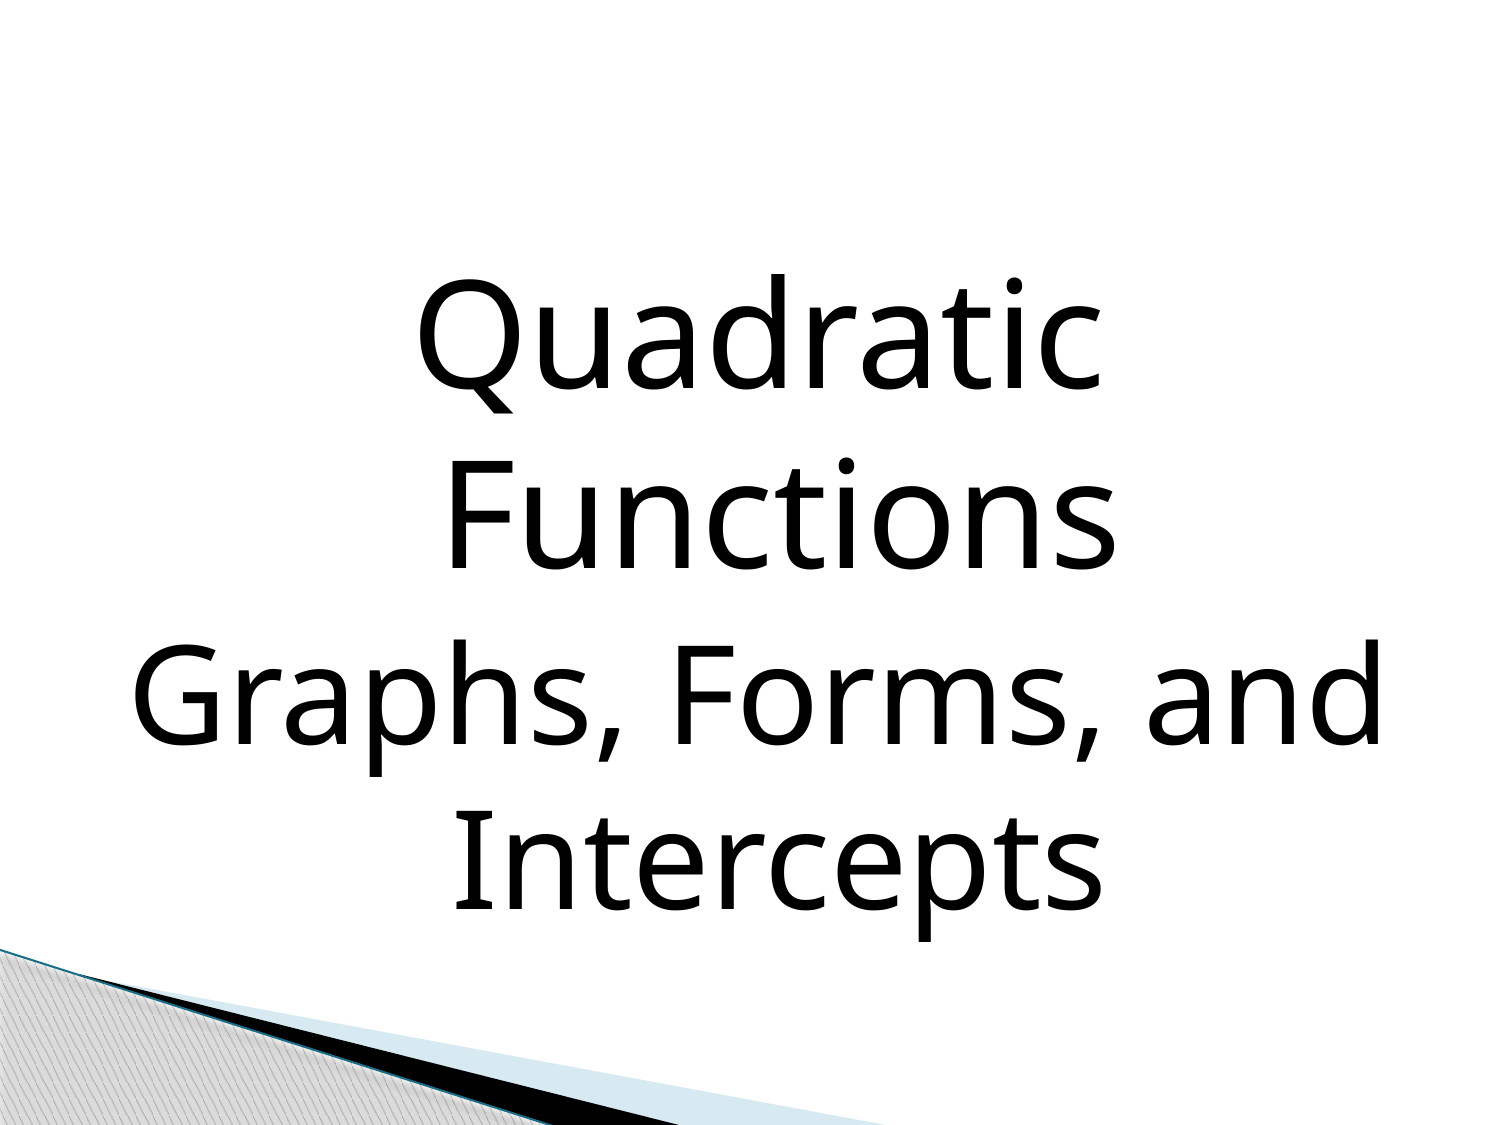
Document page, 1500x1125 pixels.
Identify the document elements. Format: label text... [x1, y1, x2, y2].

list Quadratic Functions Graphs, Forms, and Intercepts [62, 231, 1438, 729]
